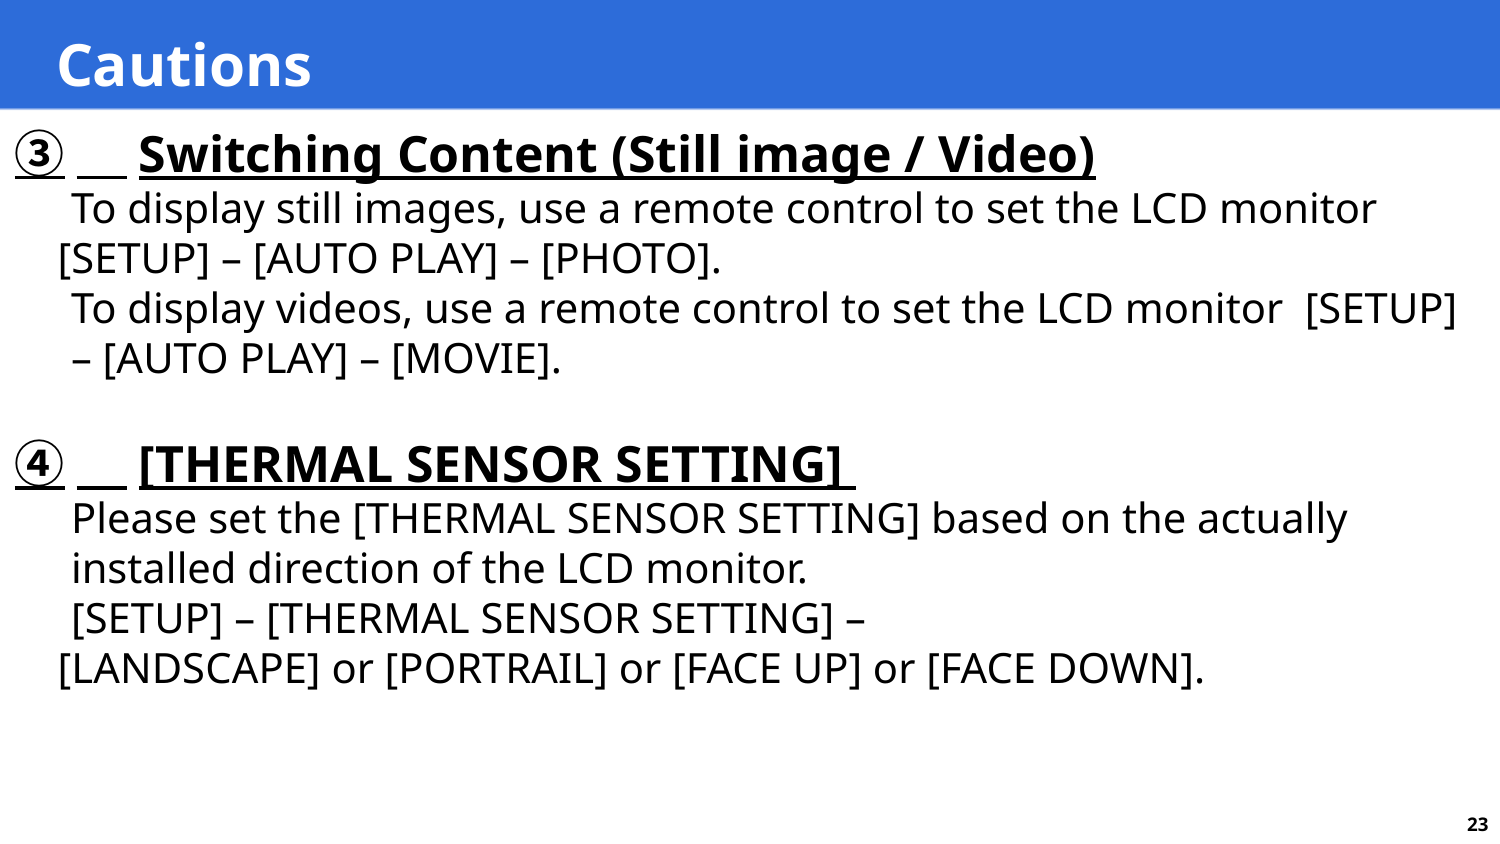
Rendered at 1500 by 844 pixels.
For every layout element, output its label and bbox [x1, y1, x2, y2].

text_box [0, 0, 1500, 844]
